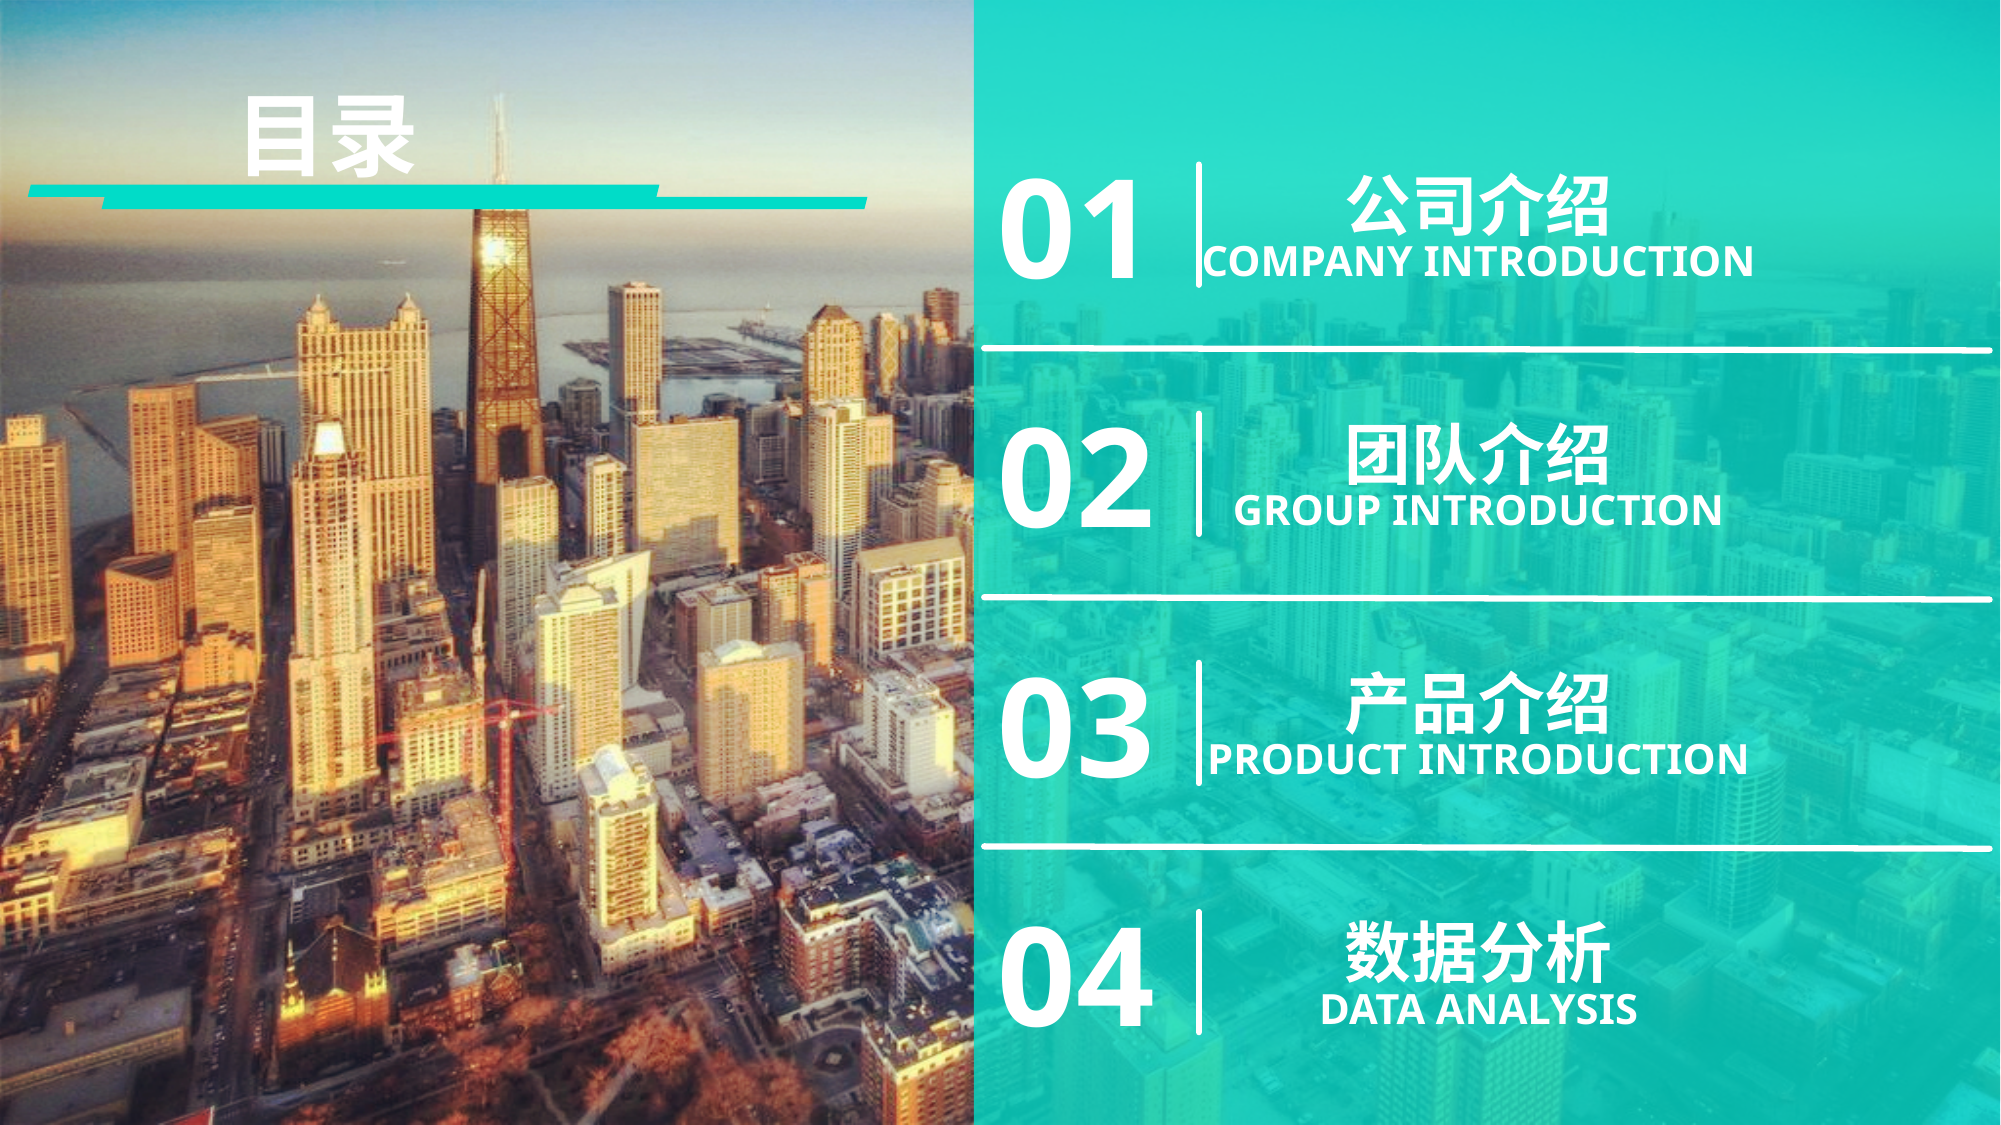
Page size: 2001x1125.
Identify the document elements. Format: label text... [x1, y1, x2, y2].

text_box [27, 184, 868, 210]
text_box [1221, 654, 1736, 792]
picture [0, 0, 973, 1125]
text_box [1218, 156, 1739, 294]
text_box 目录 [220, 70, 435, 184]
text_box 02 [982, 382, 1171, 563]
text_box 03 [982, 632, 1171, 812]
text_box 04 [982, 881, 1171, 1061]
text_box 01 [982, 133, 1171, 314]
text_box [1247, 405, 1710, 543]
text_box [973, 0, 2000, 1125]
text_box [1309, 903, 1648, 1041]
